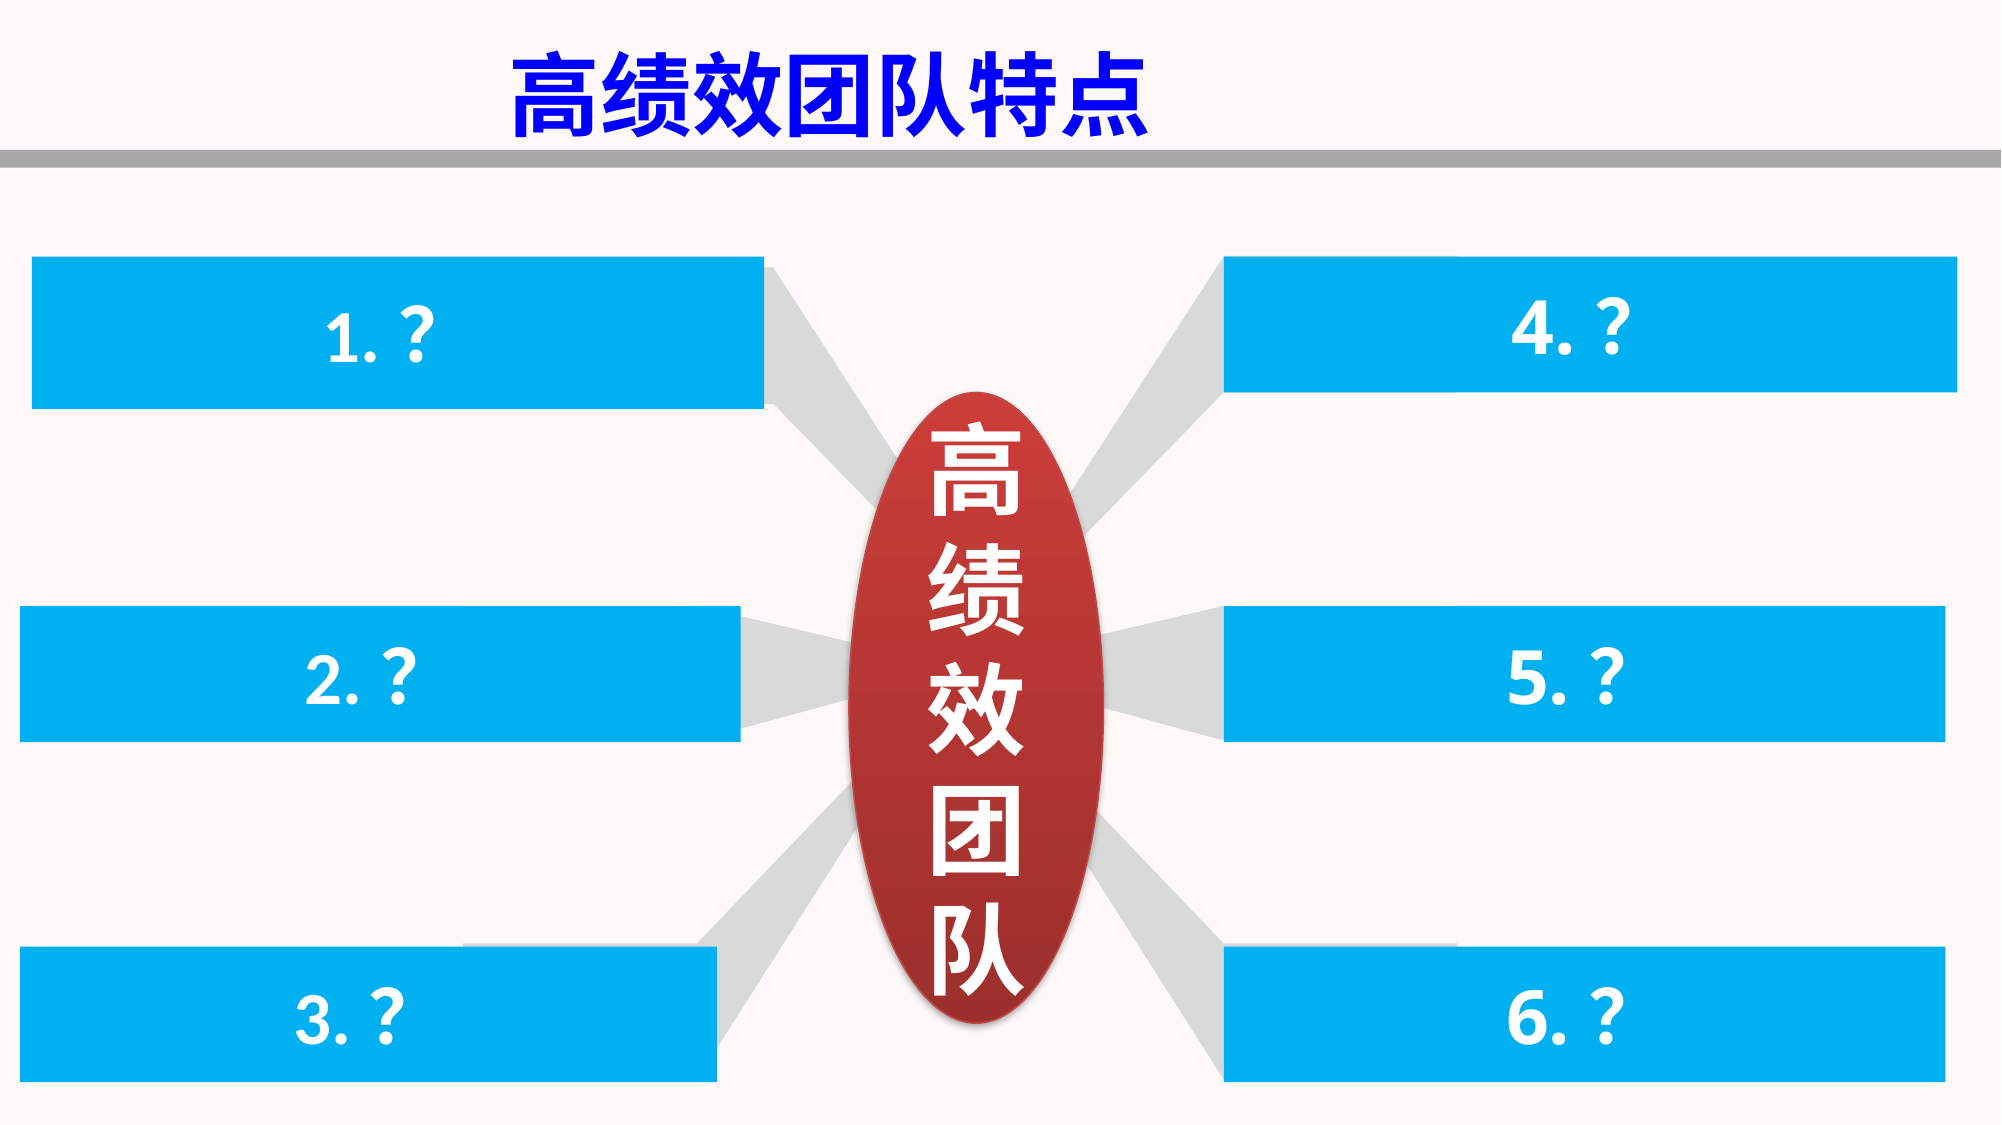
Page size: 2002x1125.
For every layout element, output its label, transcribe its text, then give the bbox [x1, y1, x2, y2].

text_box 高绩效团队特点 [493, 30, 1166, 156]
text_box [19, 255, 1958, 1083]
